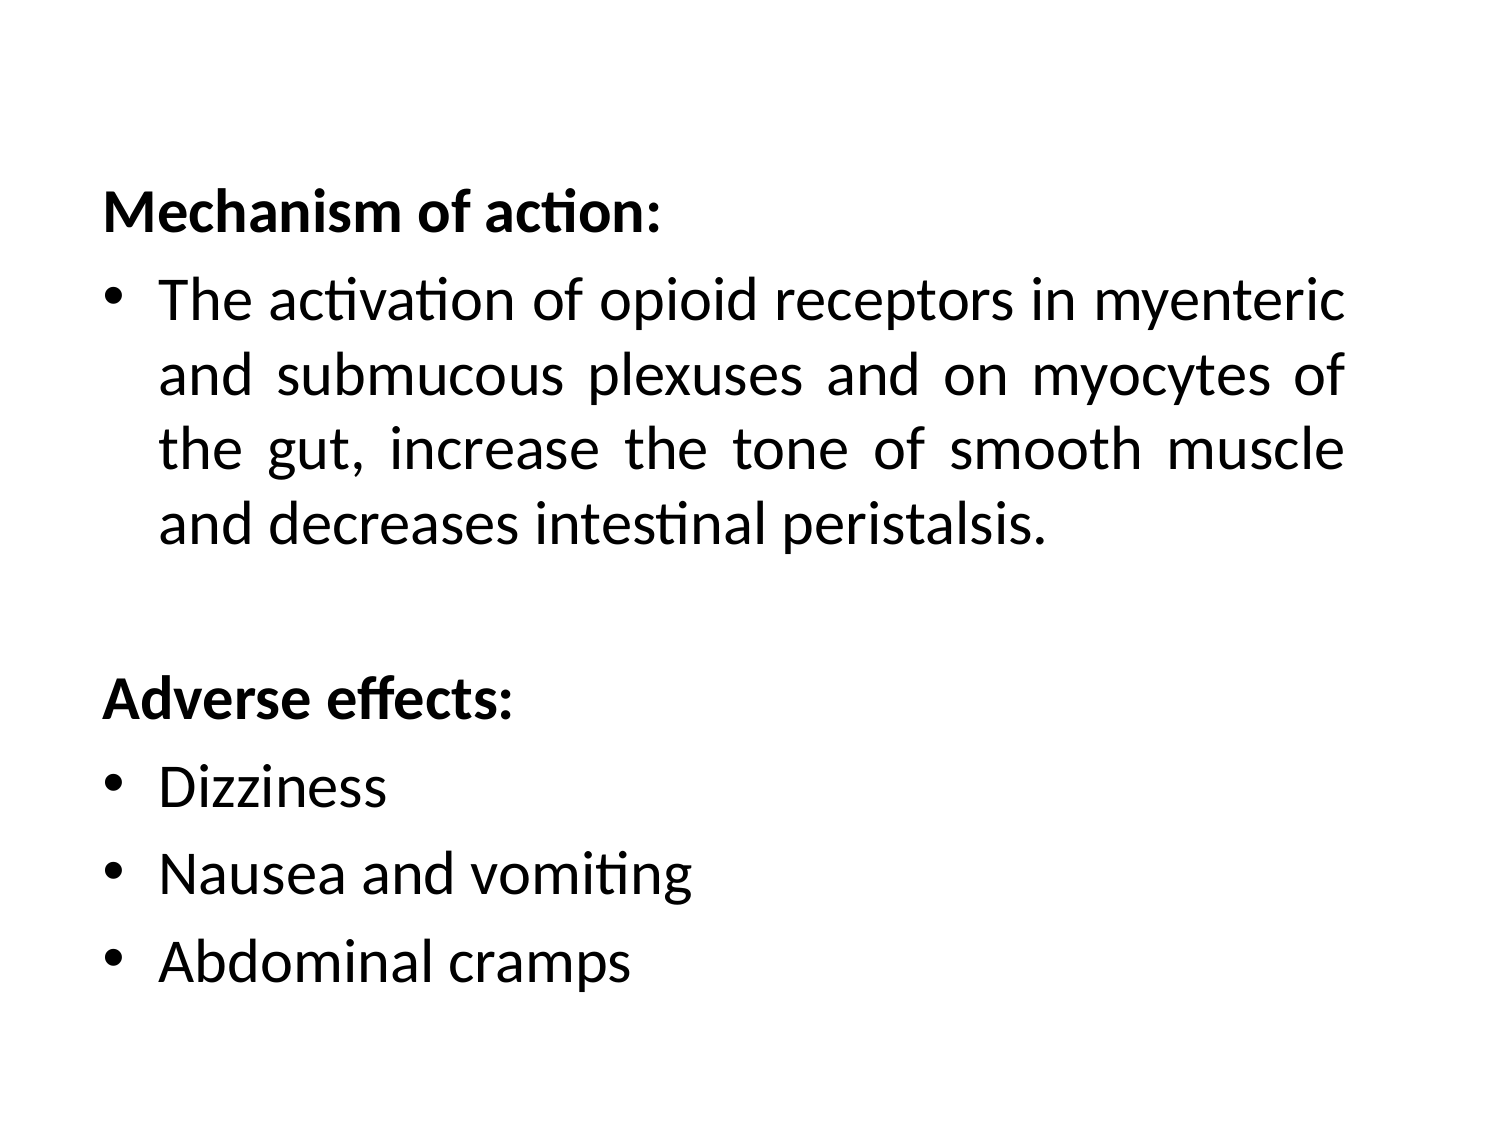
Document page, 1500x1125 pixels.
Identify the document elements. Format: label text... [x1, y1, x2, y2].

list Mechanism of action: The activation of opioid receptors in myenteric and submucous plexuses and on myocytes of the gut, increase the tone of smooth muscle and decreases intestinal peristalsis. Adverse effects: Dizziness Nausea and vomiting Abdominal cramps [87, 162, 1363, 1056]
